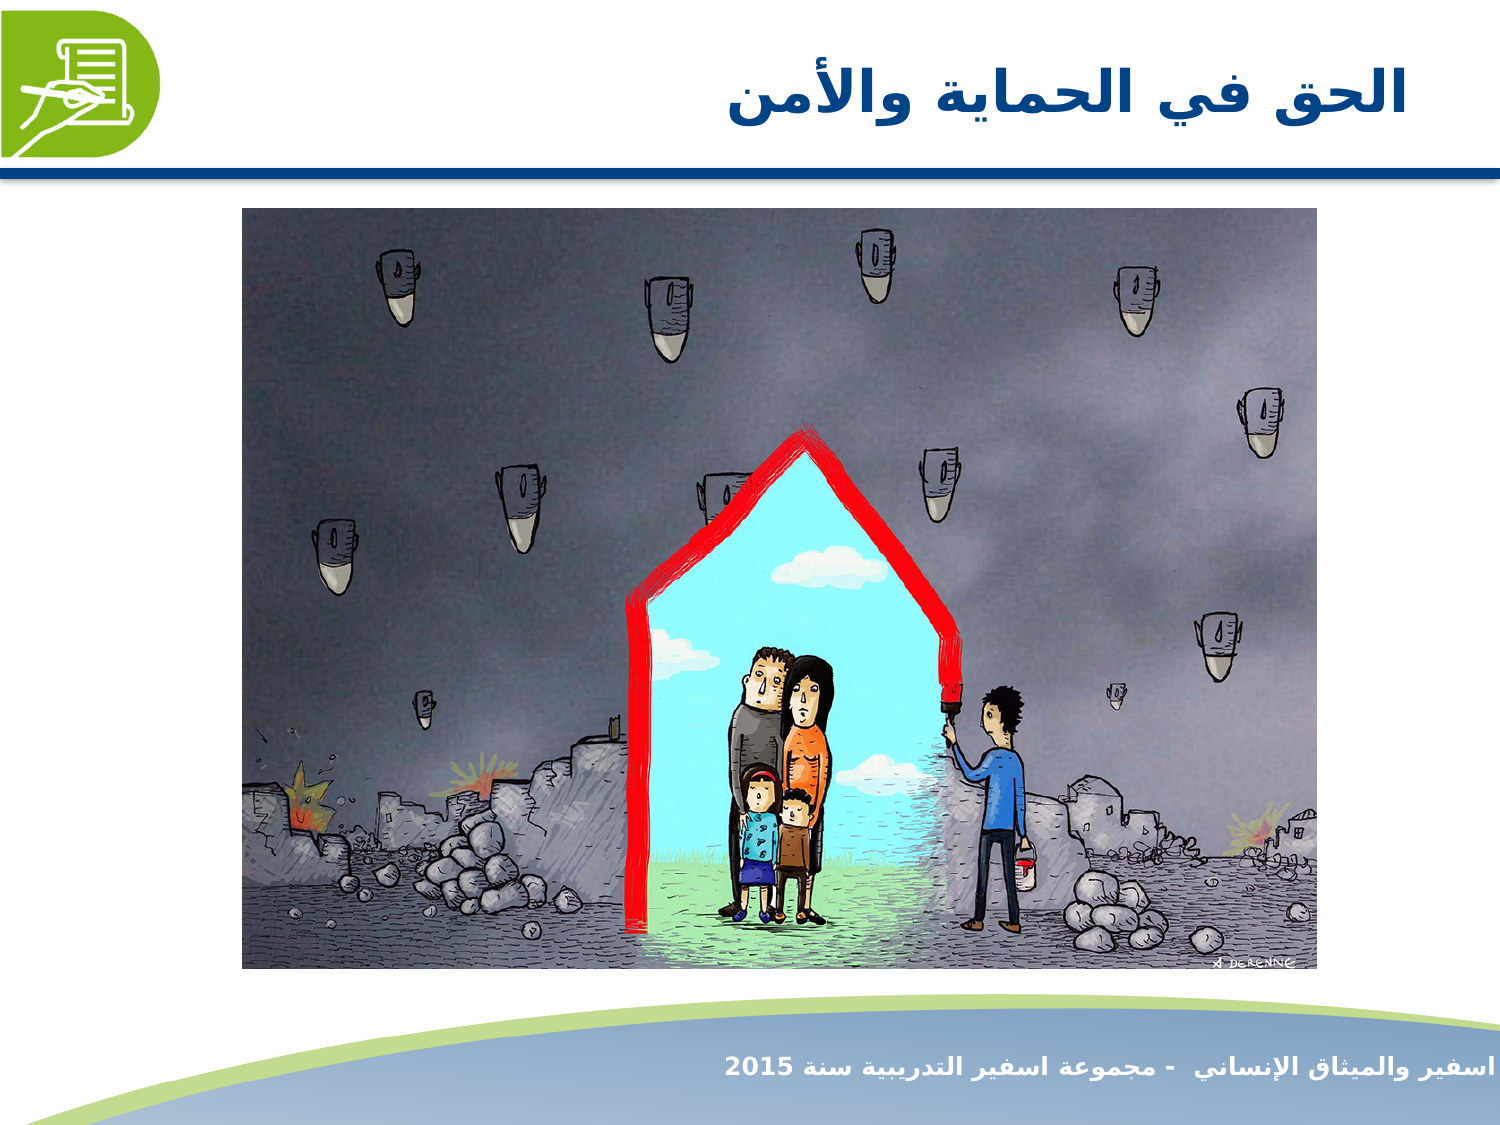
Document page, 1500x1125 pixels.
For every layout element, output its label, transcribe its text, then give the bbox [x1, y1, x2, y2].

picture [0, 9, 75, 158]
picture [0, 992, 1500, 1125]
picture [241, 207, 1318, 969]
text_box الجزء "أ"9 - اسفير والميثاق الإنساني - مجموعة اسفير التدريبية سنة 2015 [709, 1042, 1500, 1088]
title الحق في الحماية والأمن [75, 0, 1425, 178]
